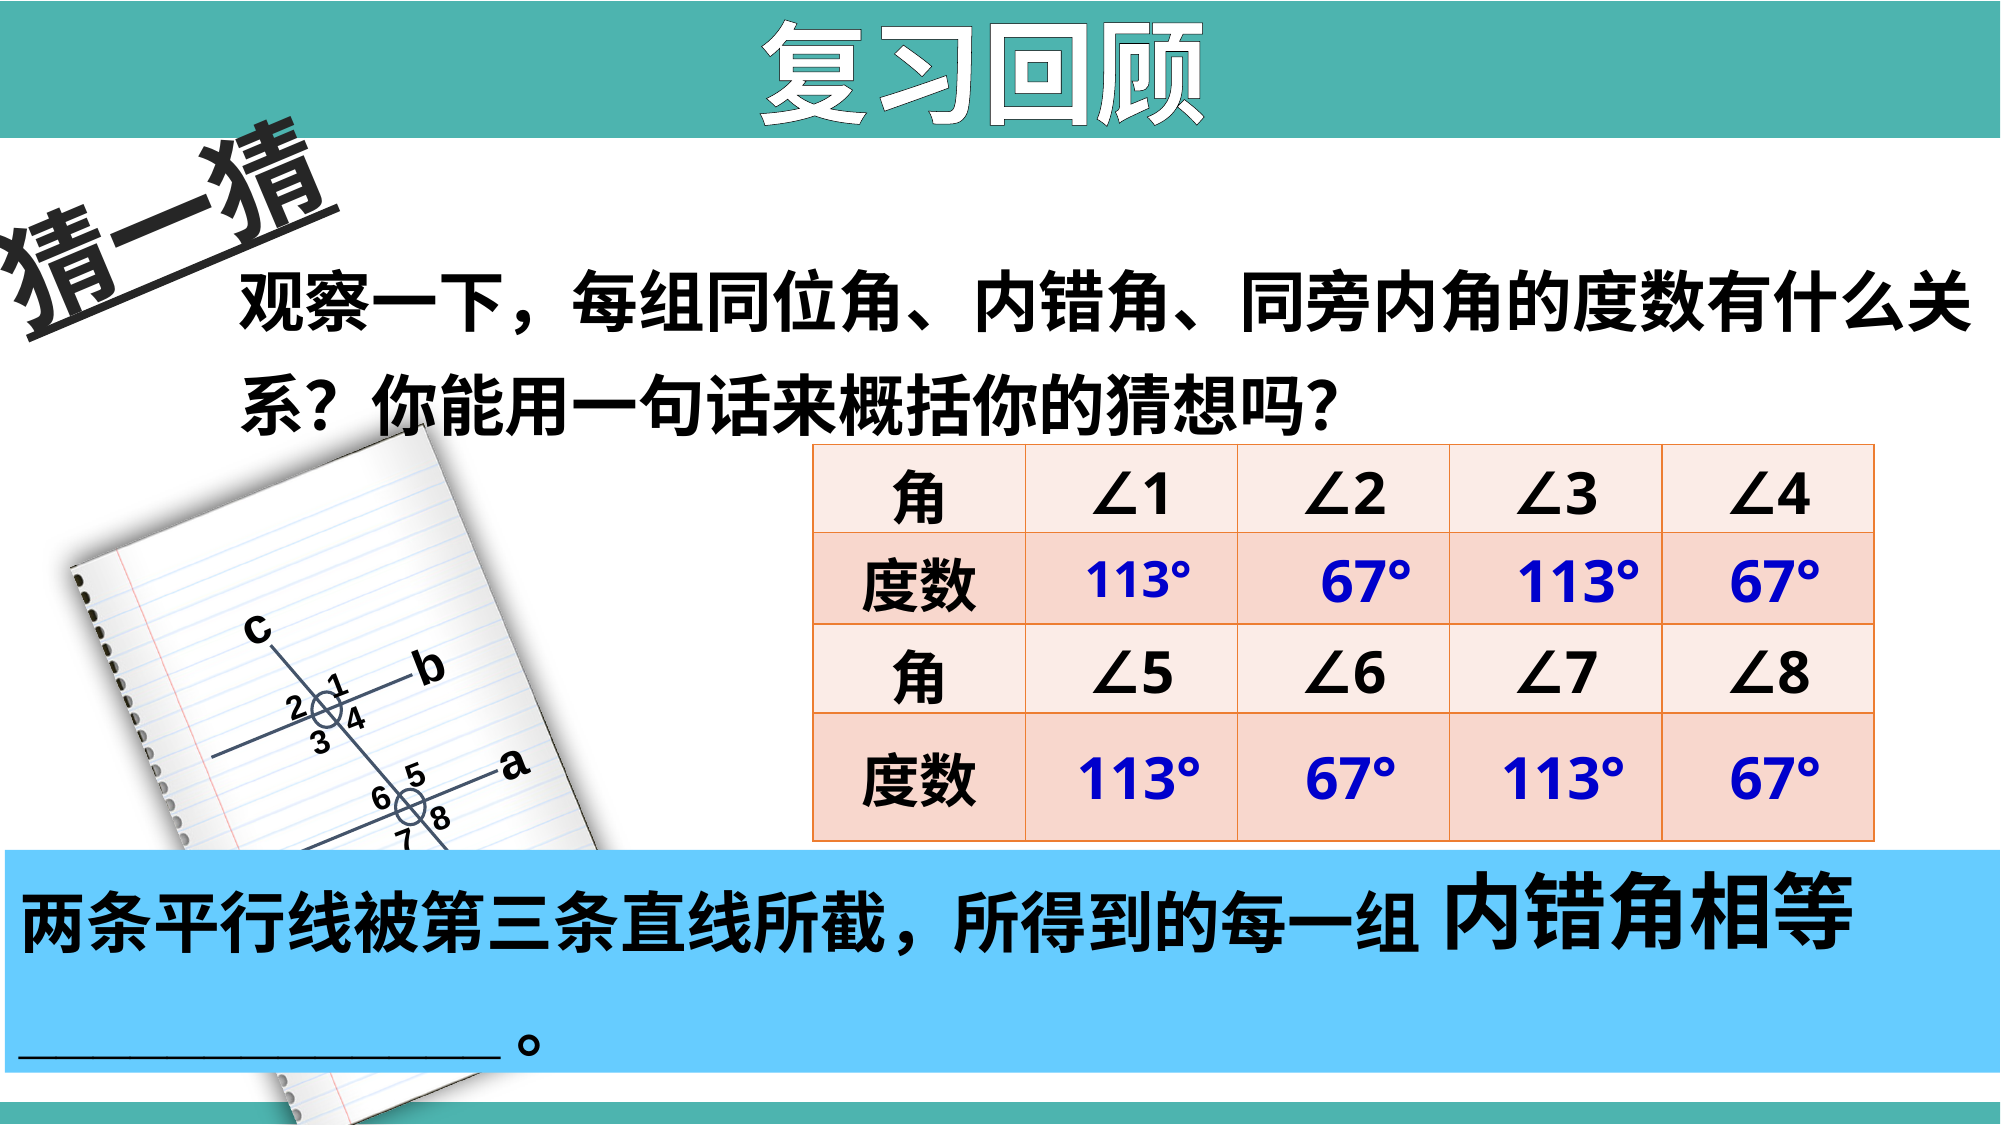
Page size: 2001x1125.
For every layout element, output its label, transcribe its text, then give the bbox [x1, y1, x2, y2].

table_cell 67° [1238, 533, 1449, 623]
text_box 内错角相等 [1425, 822, 1910, 967]
table_cell 度数 [814, 533, 1025, 623]
table_cell 67° [1663, 533, 1873, 623]
table_cell ∠5 [1026, 625, 1237, 712]
table_cell 113° [1450, 533, 1661, 623]
table_cell ∠8 [1663, 625, 1873, 712]
table_header ∠3 [1450, 445, 1661, 532]
table_header ∠4 [1663, 445, 1873, 532]
text_box 两条平行线被第三条直线所截，所得到的每一组_____________。 [4, 849, 173, 1073]
table_cell ∠7 [1450, 625, 1661, 712]
picture [0, 1, 2001, 1125]
table_header ∠1 [1026, 445, 1237, 532]
text_box 复习回顾 [742, 0, 1223, 146]
table_header ∠2 [1238, 445, 1449, 532]
table_header 角 [814, 445, 1025, 532]
text_box 观察一下，每组同位角、内错角、同旁内角的度数有什么关系？你能用一句话来概括你的猜想吗？ [223, 228, 2000, 451]
table_cell 113° [1026, 714, 1237, 840]
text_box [173, 471, 555, 1095]
table_cell 113° [1450, 714, 1661, 822]
table_cell 角 [814, 625, 1025, 712]
table_cell 67° [1663, 714, 1873, 822]
text_box 猜一猜 [0, 31, 472, 370]
table_cell 67° [1238, 714, 1449, 840]
table_cell ∠6 [1238, 625, 1449, 712]
table_cell 113° [1026, 533, 1237, 623]
text_box 两条平行线被第三条直线所截，所得到的每一组_____________。 [555, 849, 2000, 1073]
table_cell 度数 [814, 714, 1025, 840]
